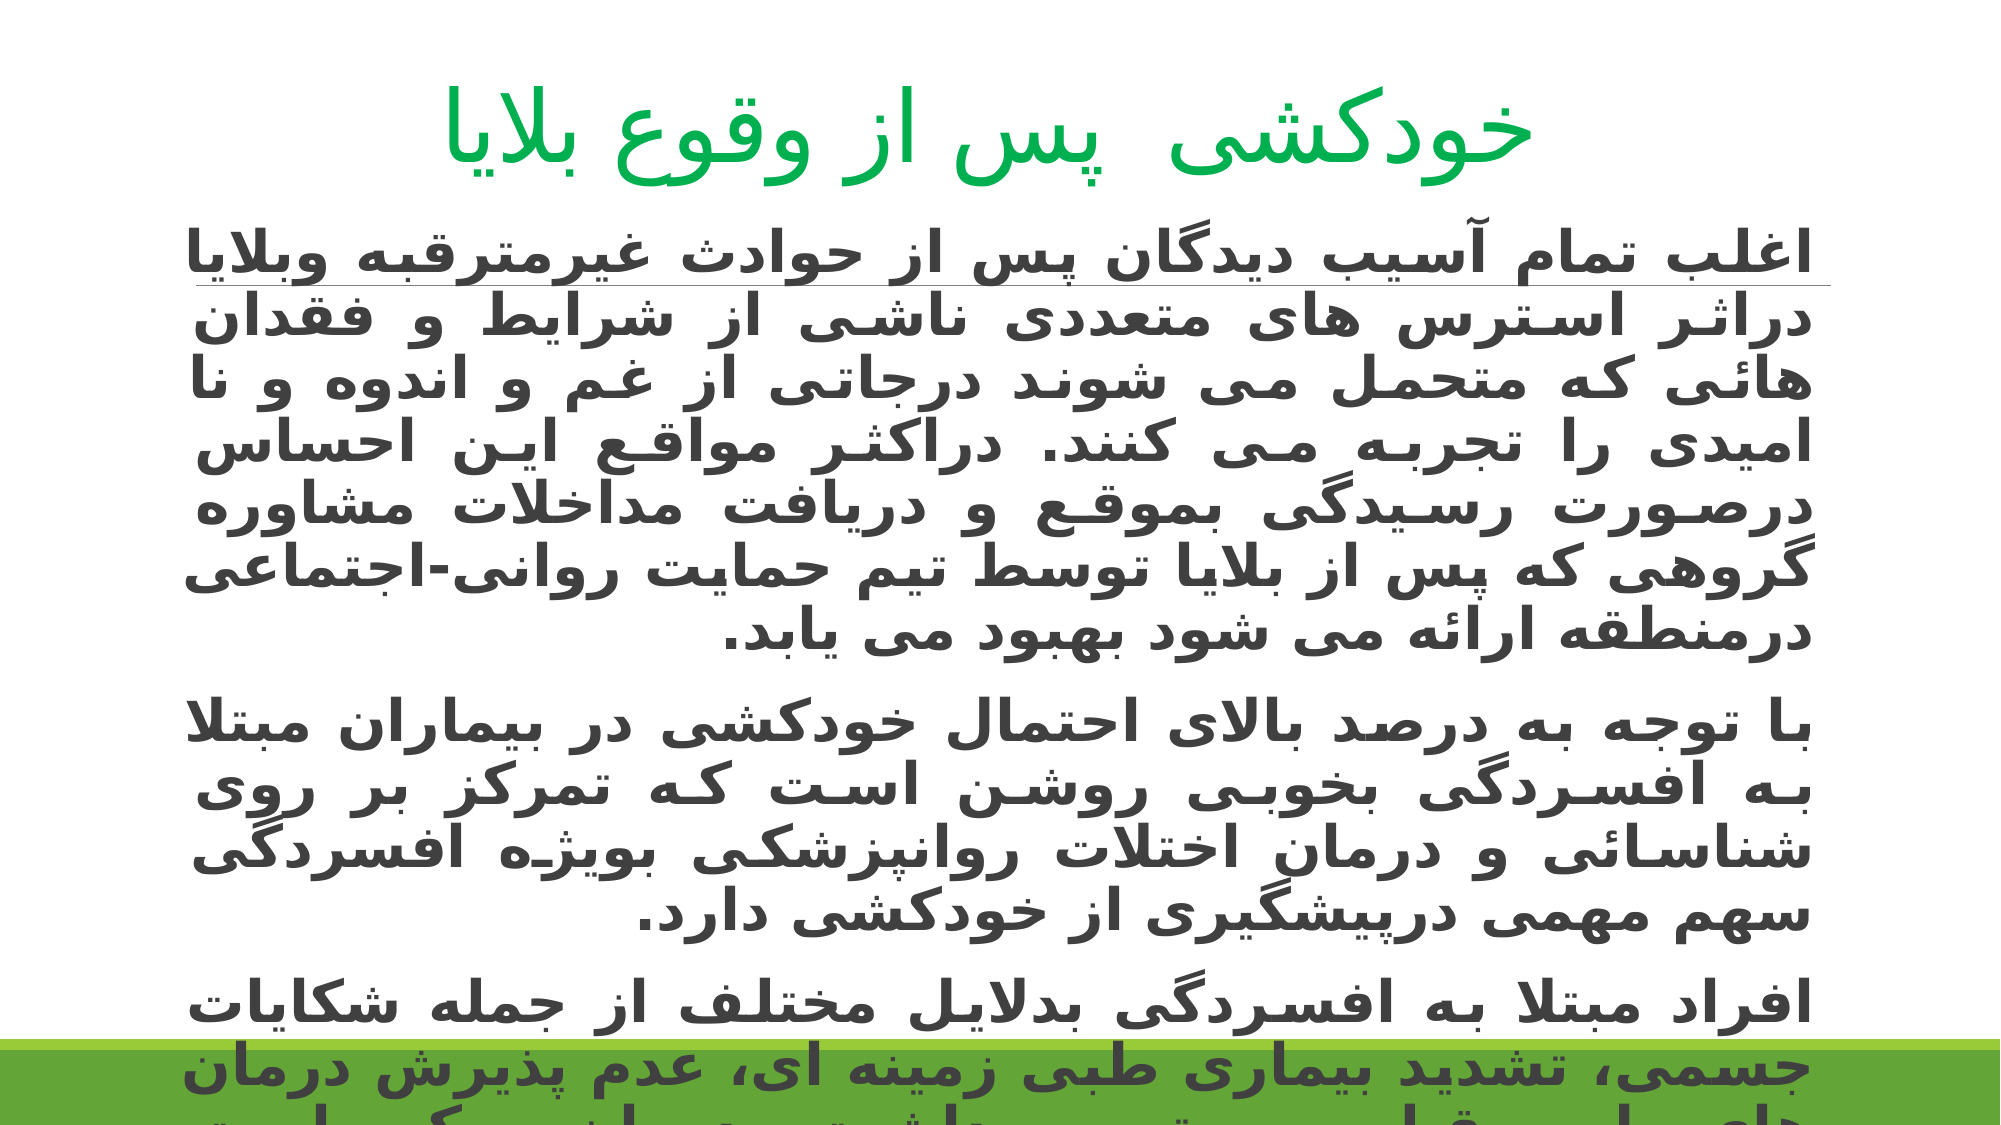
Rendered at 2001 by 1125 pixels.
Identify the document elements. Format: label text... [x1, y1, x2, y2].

list اغلب تمام آسيب ديدگان پس از حوادث غيرمترقبه وبلايا دراثر استرس های متعددی ناشی از شرايط و فقدان هائی که متحمل می شوند درجاتی از غم و اندوه و نا اميدی را تجربه می کنند. دراکثر مواقع اين احساس درصورت رسيدگی بموقع و دريافت مداخلات مشاوره گروهی که پس از بلايا توسط تيم حمايت روانی-اجتماعی درمنطقه ارائه می شود بهبود می يابد. با توجه به درصد بالای احتمال خودکشی در بيماران مبتلا به افسردگی بخوبی روشن است که تمرکز بر روی شناسائی و درمان اختلات روانپزشکی بويژه افسردگی سهم مهمی درپيشگيری از خودکشی دارد. افراد مبتلا به افسردگی بدلايل مختلف از جمله شکايات جسمی، تشديد بيماری طبی زمينه ای، عدم پذيرش درمان های طبی قبلی به تیم بهداشت ودرمان ممکن است مراجعه نمايند. درچنين مواردی شناسائی و درمان زودرس افسردگی می تواند مانع از پيشرفت آن گردد. [180, 214, 1830, 869]
title خودکشی پس از وقوع بلايا [180, 152, 1830, 214]
